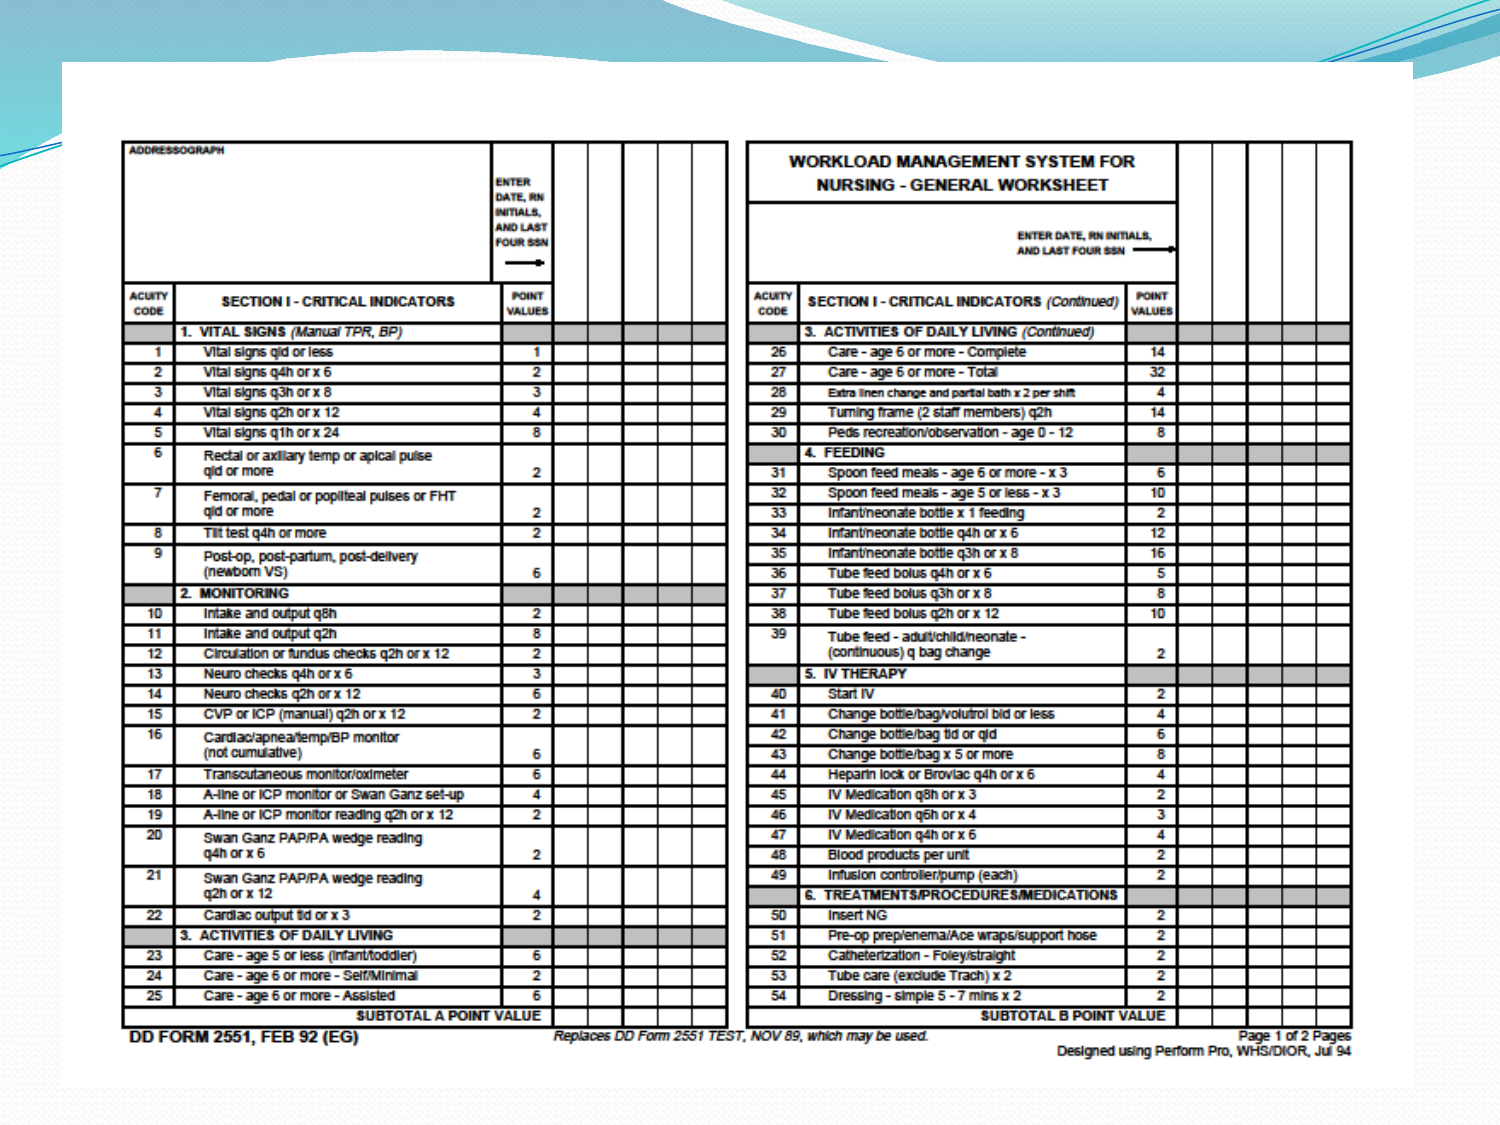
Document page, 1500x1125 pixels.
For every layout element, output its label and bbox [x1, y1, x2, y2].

list [62, 62, 1413, 1088]
